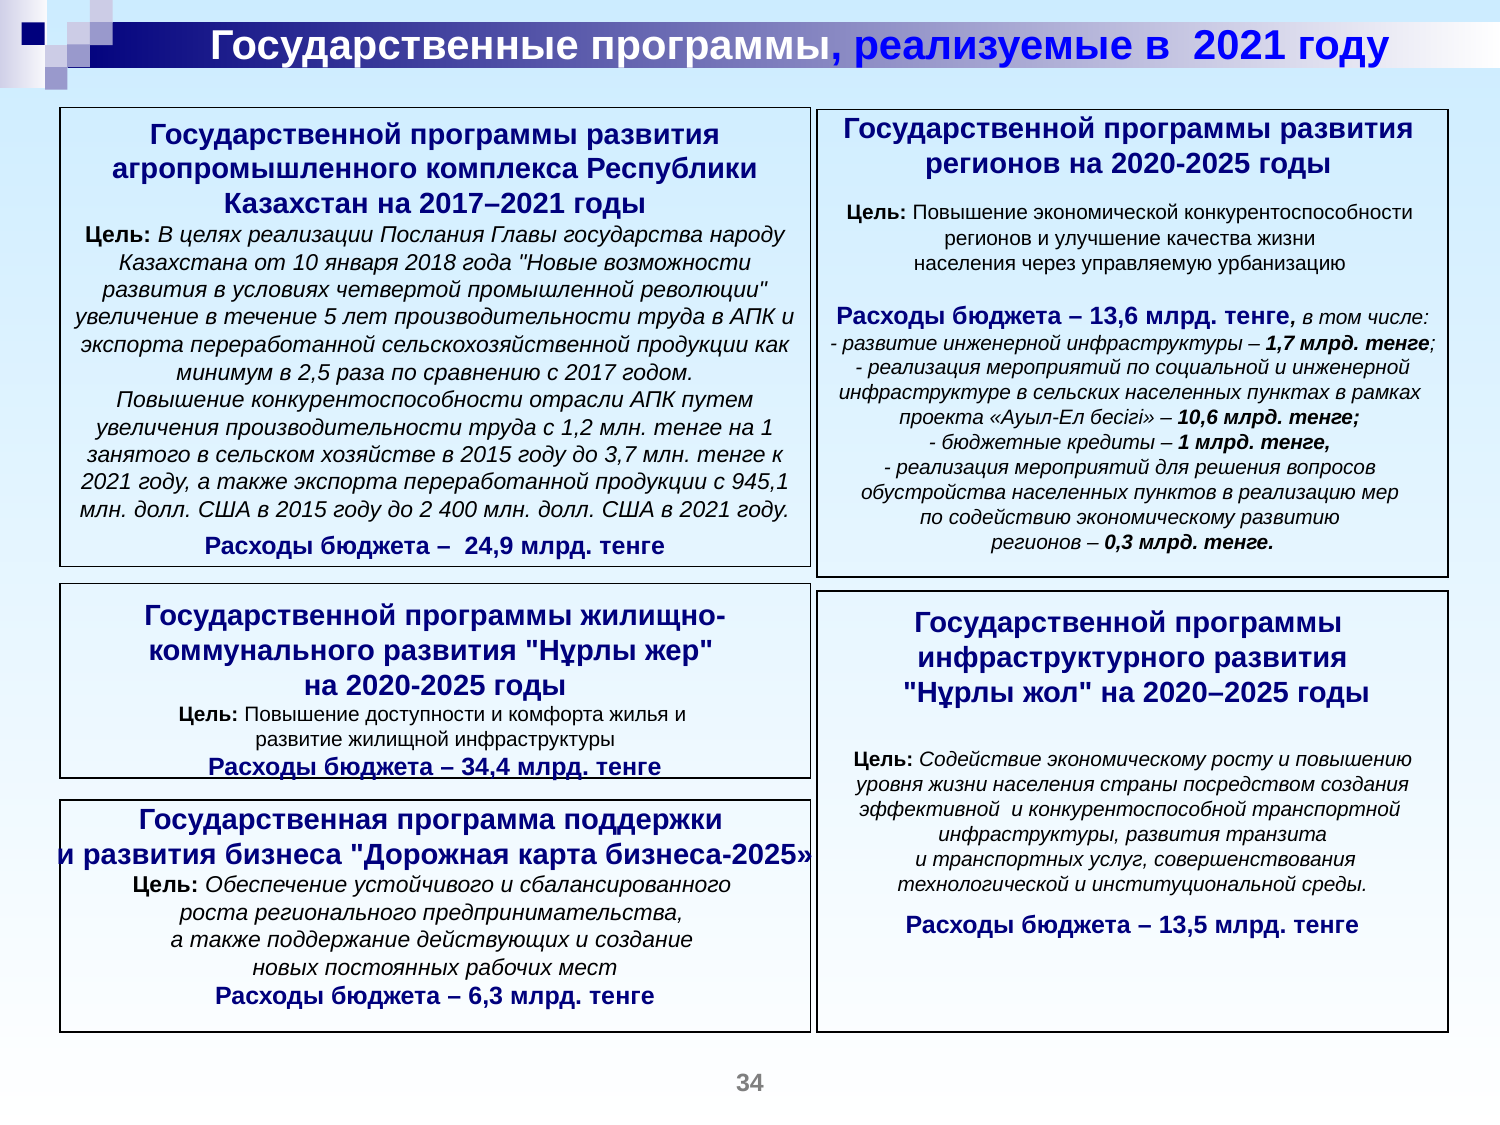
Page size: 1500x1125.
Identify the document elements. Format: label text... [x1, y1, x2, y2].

text_box Государственная программа поддержки и развития бизнеса "Дорожная карта бизнеса-2025» Цель: Обеспечение устойчивого и сбалансированного роста регионального предпринимательства, а также поддержание действующих и создание новых постоянных рабочих мест Расходы бюджета – 6,3 млрд. тенге [59, 800, 811, 1033]
text_box Государственной программы жилищно- коммунального развития "Нұрлы жер" на 2020-2025 годы Цель: Повышение доступности и комфорта жилья и развитие жилищной инфраструктуры Расходы бюджета – 34,4 млрд. тенге [59, 583, 811, 778]
text_box Государственной программы развития регионов на 2020-2025 годы Цель: Повышение экономической конкурентоспособности регионов и улучшение качества жизни населения через управляемую урбанизацию Расходы бюджета – 13,6 млрд. тенге, в том числе: - развитие инженерной инфраструктуры – 1,7 млрд. тенге; - реализация мероприятий по социальной и инженерной инфраструктуре в сельских населенных пунктах в рамках проекта «Ауыл-Ел бесігі» – 10,6 млрд. тенге; - бюджетные кредиты – 1 млрд. тенге, - реализация мероприятий для решения вопросов обустройства населенных пунктов в реализацию мер по содействию экономическому развитию регионов – 0,3 млрд. тенге. [817, 109, 1449, 577]
text_box Государственной программы инфраструктурного развития "Нұрлы жол" на 2020–2025 годы Цель: Содействие экономическому росту и повышению уровня жизни населения страны посредством создания эффективной и конкурентоспособной транспортной инфраструктуры, развития транзита и транспортных услуг, совершенствования технологической и институциональной среды. Расходы бюджета – 13,5 млрд. тенге [817, 591, 1449, 1033]
text_box Государственной программы развития агропромышленного комплекса Республики Казахстан на 2017–2021 годы Цель: В целях реализации Послания Главы государства народу Казахстана от 10 января 2018 года "Новые возможности развития в условиях четвертой промышленной революции" увеличение в течение 5 лет производительности труда в АПК и экспорта переработанной сельскохозяйственной продукции как минимум в 2,5 раза по сравнению с 2017 годом. Повышение конкурентоспособности отрасли АПК путем увеличения производительности труда с 1,2 млн. тенге на 1 занятого в сельском хозяйстве в 2015 году до 3,7 млн. тенге к 2021 году, а также экспорта переработанной продукции с 945,1 млн. долл. США в 2015 году до 2 400 млн. долл. США в 2021 году. Расходы бюджета – 24,9 млрд. тенге [59, 107, 811, 567]
title Государственные программы, реализуемые в 2021 году [125, 54, 1475, 86]
title Государственные программы, реализуемые в 2021 году [125, 0, 1475, 53]
text_box 34 [643, 1051, 857, 1112]
